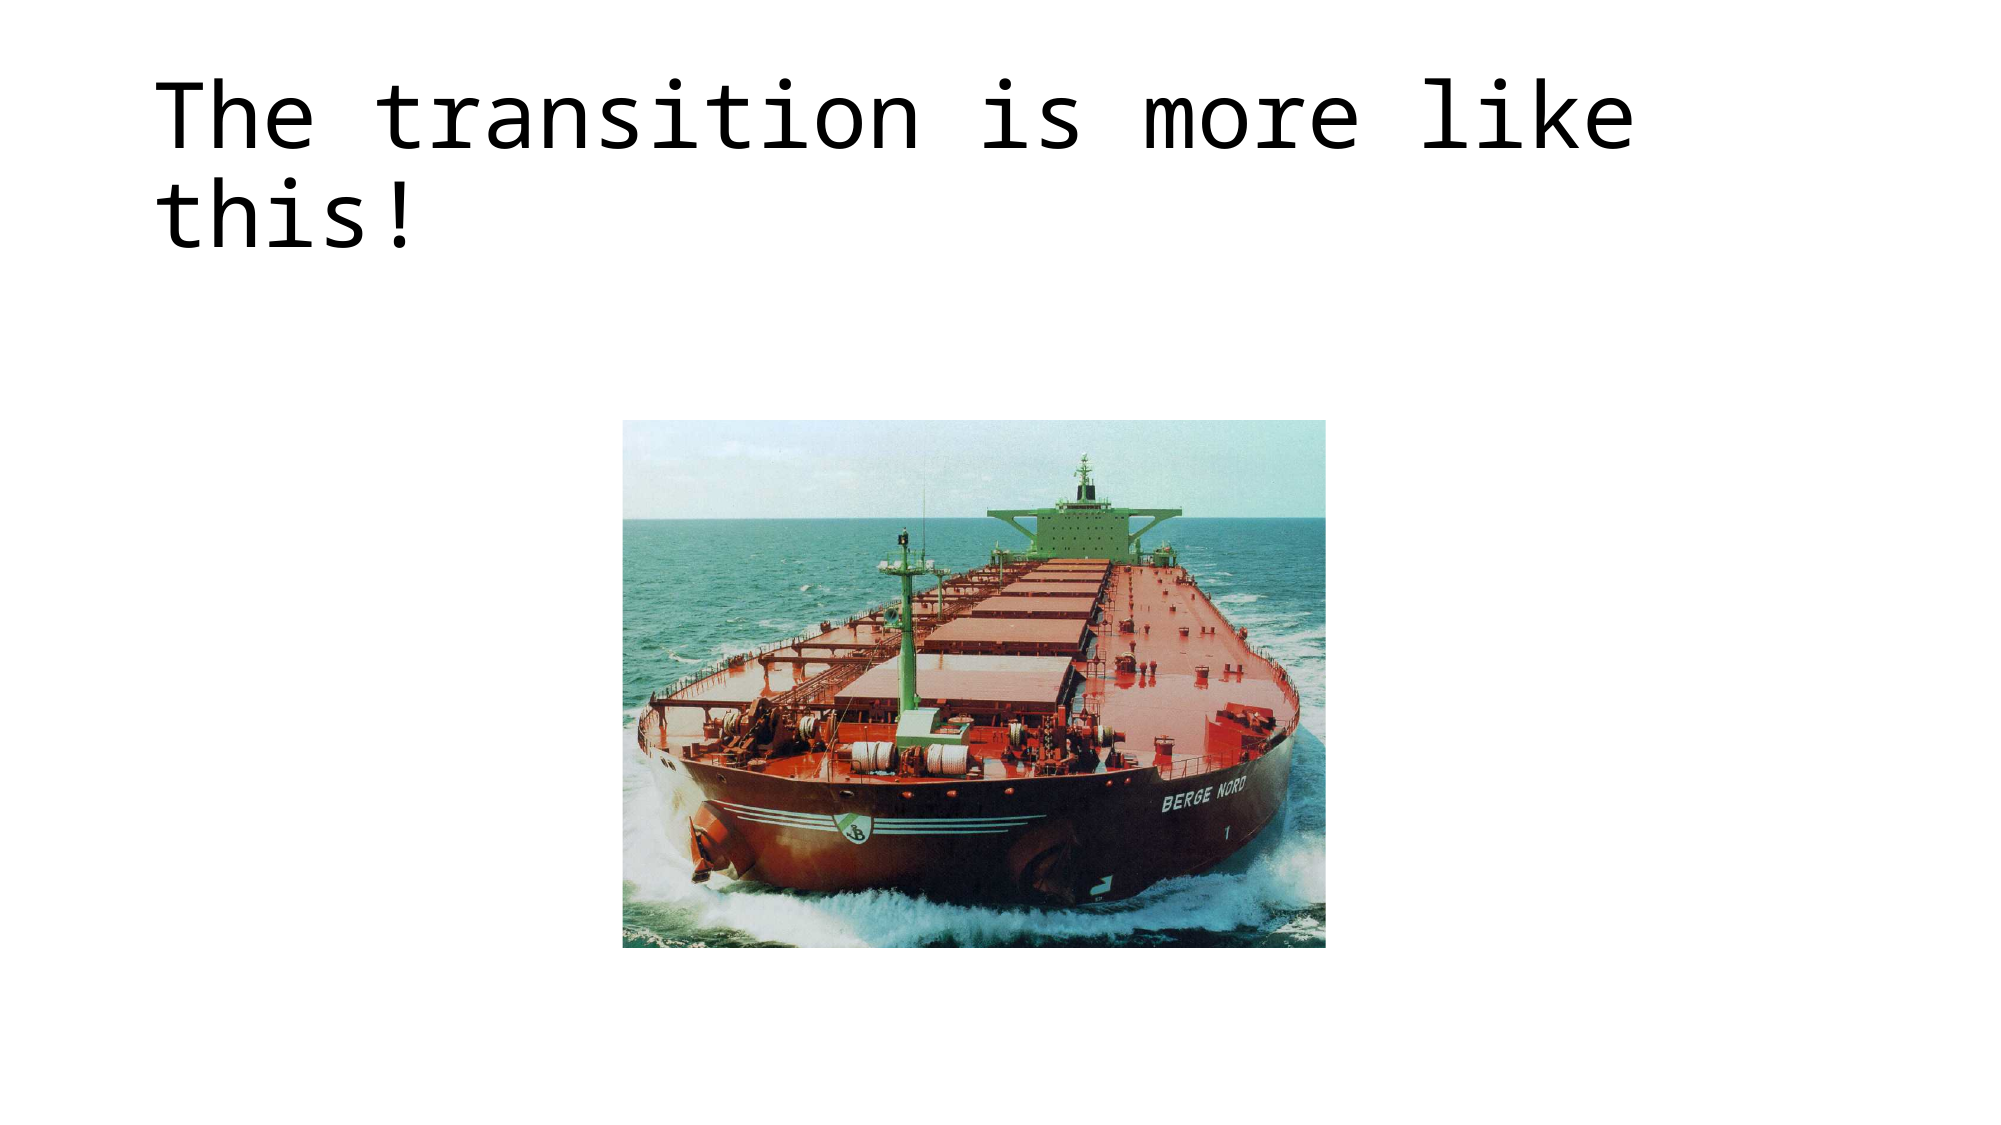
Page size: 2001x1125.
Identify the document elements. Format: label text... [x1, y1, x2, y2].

title The transition is more like this! [137, 59, 1957, 278]
picture [622, 419, 1326, 948]
